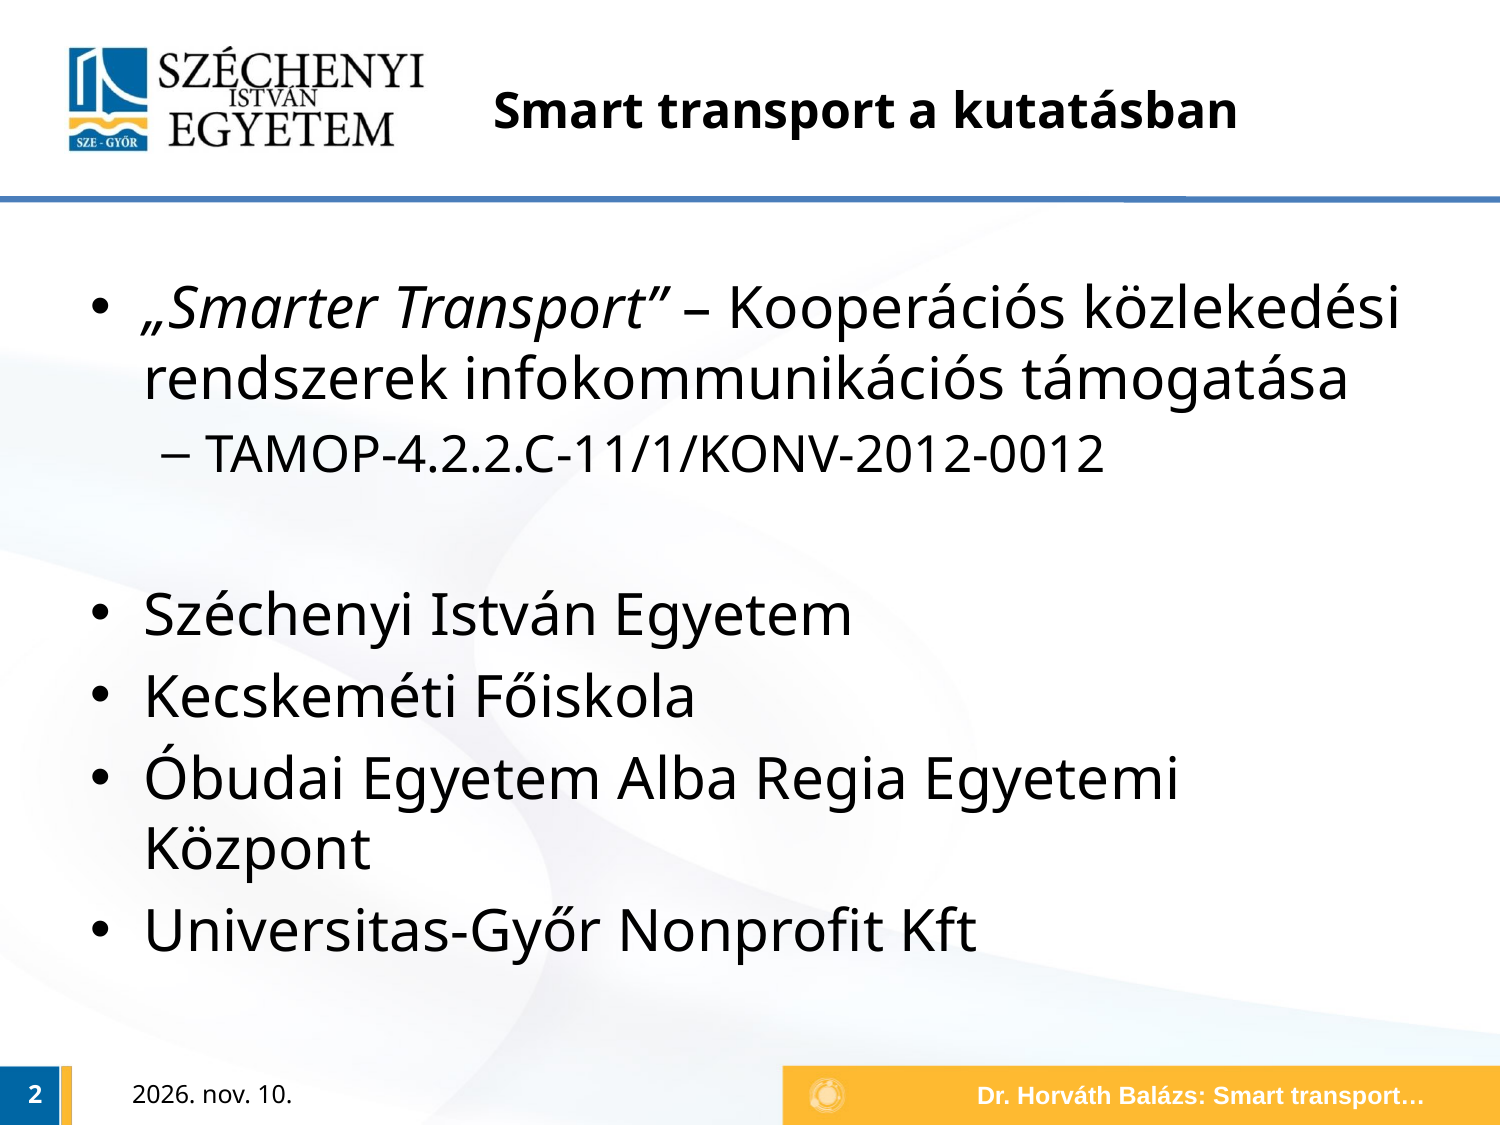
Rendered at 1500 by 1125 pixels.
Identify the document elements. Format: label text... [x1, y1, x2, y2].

list „Smarter Transport” – Kooperációs közlekedési rendszerek infokommunikációs támogatása TAMOP-4.2.2.C-11/1/KONV-2012-0012 Széchenyi István Egyetem Kecskeméti Főiskola Óbudai Egyetem Alba Regia Egyetemi Központ Universitas-Győr Nonprofit Kft [75, 262, 1425, 1005]
title Smart transport a kutatásban [478, 45, 1425, 173]
slide_number 2 [0, 1065, 71, 1125]
slide_number 2014. szeptember 10. [117, 1065, 550, 1125]
picture [0, 0, 1500, 196]
footer Dr. Horváth Balázs: Smart transport… [878, 1065, 1442, 1125]
picture [0, 203, 1500, 1125]
